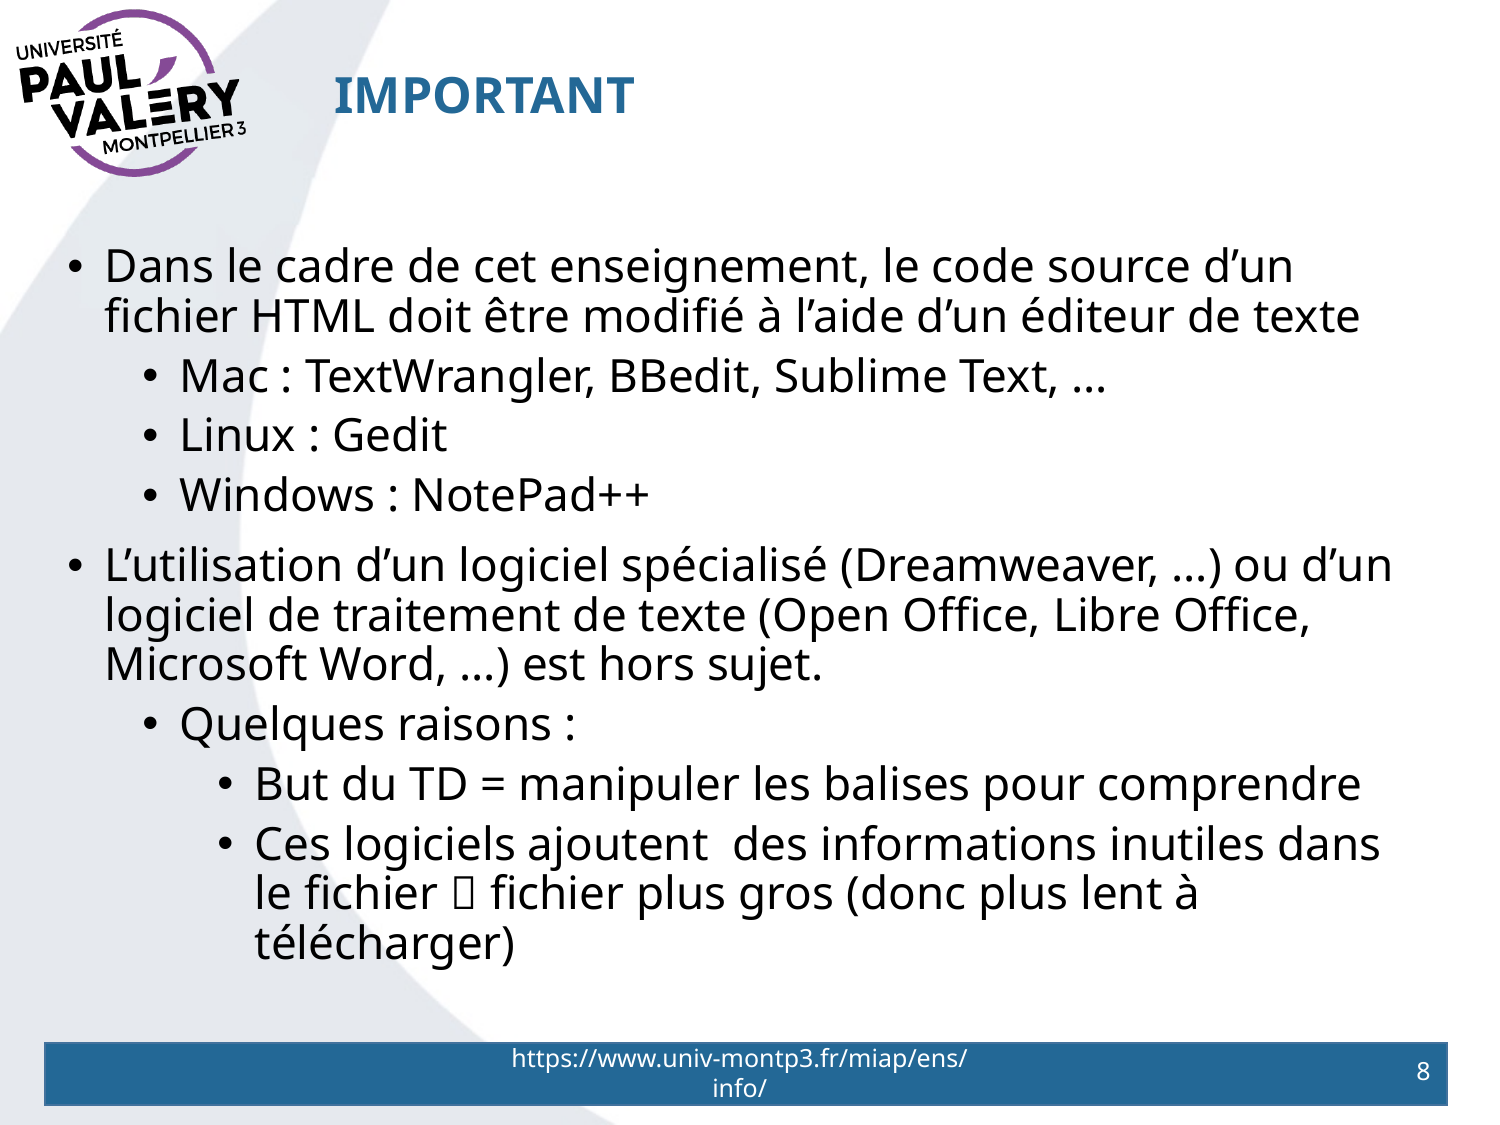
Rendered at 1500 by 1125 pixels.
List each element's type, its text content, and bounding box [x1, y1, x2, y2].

slide_number 8 [1107, 1042, 1446, 1103]
list Dans le cadre de cet enseignement, le code source d’un fichier HTML doit être modifié à l’aide d’un éditeur de texte Mac : TextWrangler, BBedit, Sublime Text, … Linux : Gedit Windows : NotePad++ L’utilisation d’un logiciel spécialisé (Dreamweaver, …) ou d’un logiciel de traitement de texte (Open Office, Libre Office, Microsoft Word, ...) est hors sujet. Quelques raisons : But du TD = manipuler les balises pour comprendre Ces logiciels ajoutent des informations inutiles dans le fichier  fichier plus gros (donc plus lent à télécharger) [52, 235, 1446, 1001]
footer https://www.univ-montp3.fr/miap/ens/info/ [476, 1042, 1004, 1103]
title Important [319, 28, 1446, 168]
picture [0, 0, 1500, 1125]
